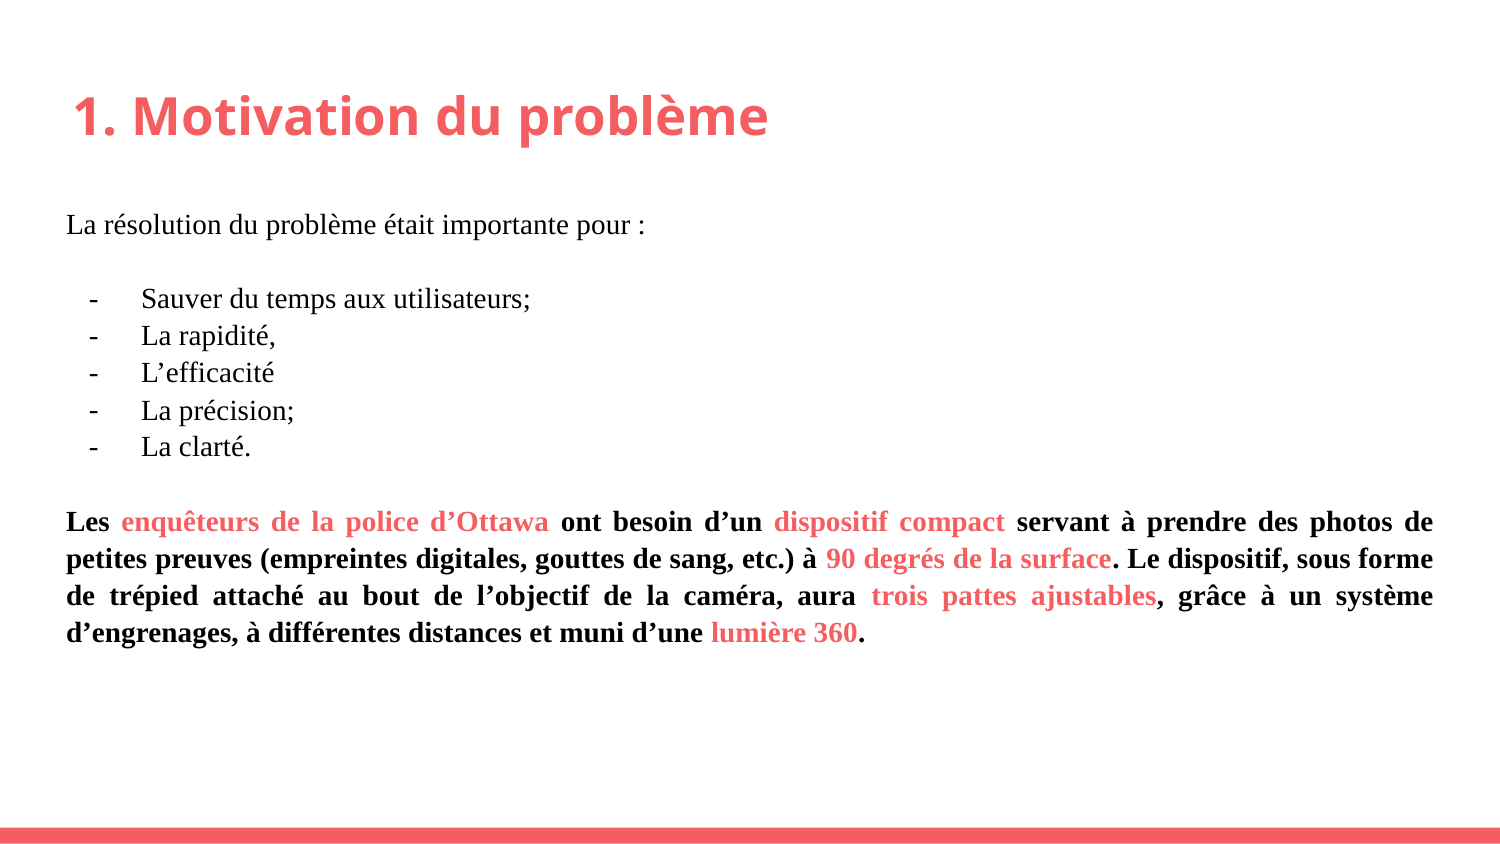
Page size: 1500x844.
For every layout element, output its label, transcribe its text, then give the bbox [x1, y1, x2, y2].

title Motivation du problème [51, 64, 1449, 167]
list La résolution du problème était importante pour : Sauver du temps aux utilisateurs; La rapidité, L’efficacité La précision; La clarté. Les enquêteurs de la police d’Ottawa ont besoin d’un dispositif compact servant à prendre des photos de petites preuves (empreintes digitales, gouttes de sang, etc.) à 90 degrés de la surface. Le dispositif, sous forme de trépied attaché au bout de l’objectif de la caméra, aura trois pattes ajustables, grâce à un système d’engrenages, à différentes distances et muni d’une lumière 360. [51, 189, 1449, 750]
